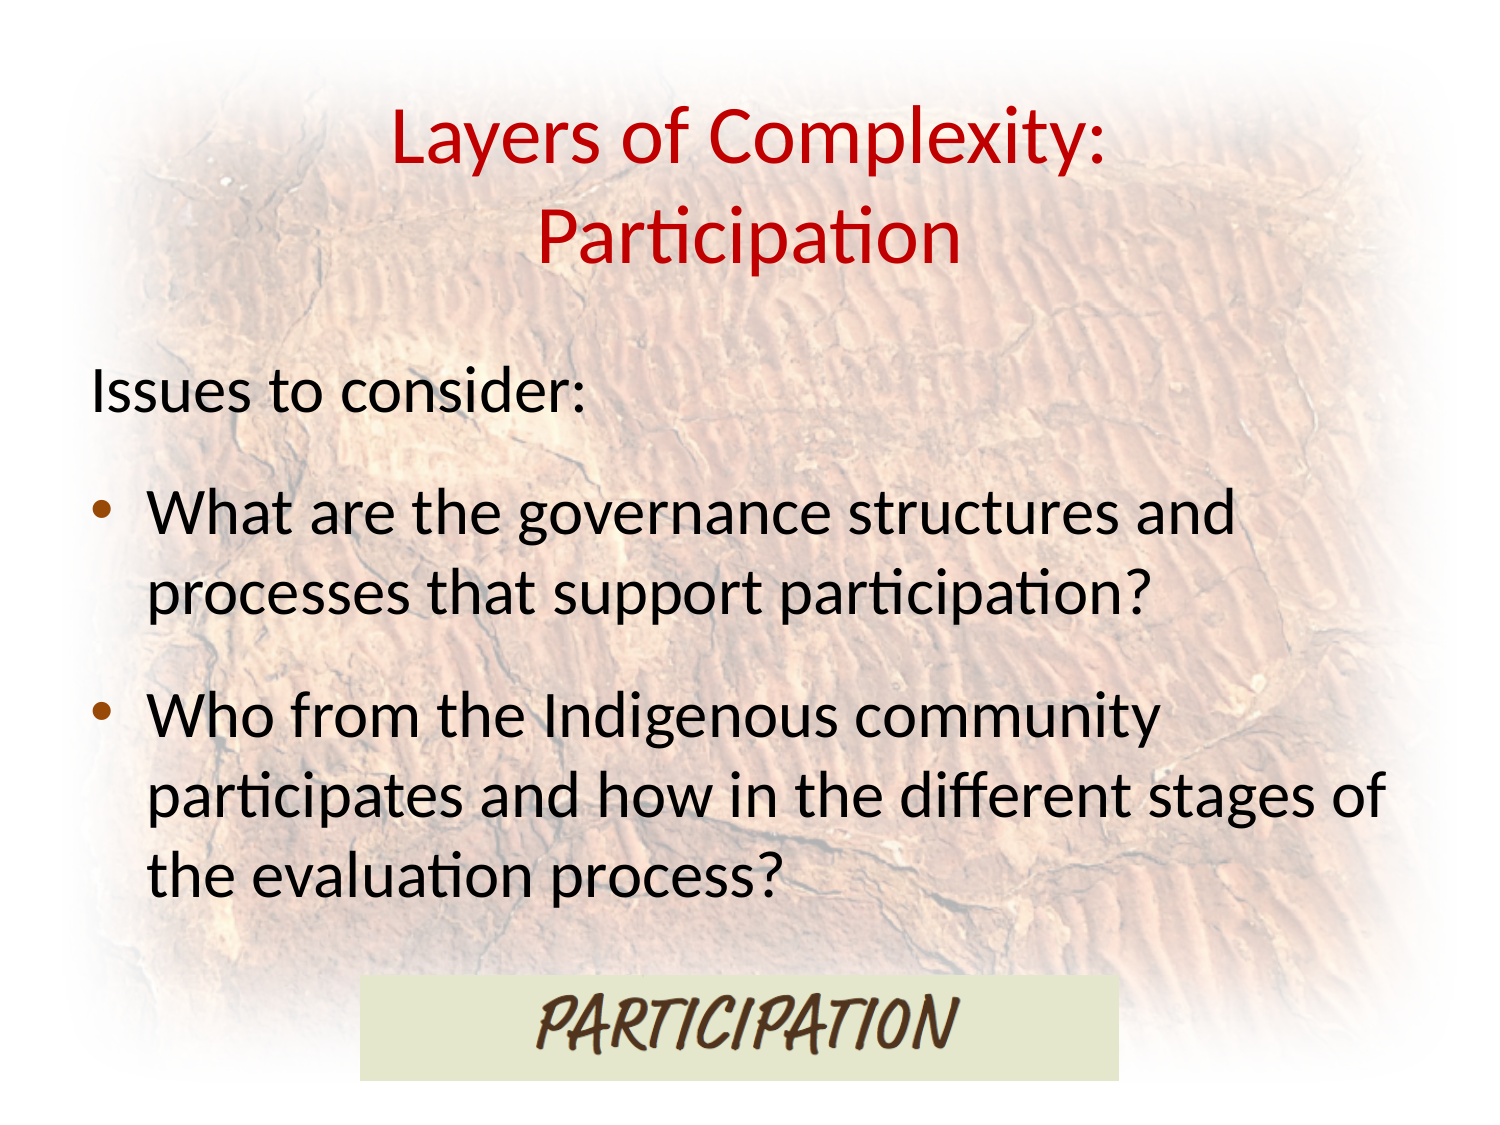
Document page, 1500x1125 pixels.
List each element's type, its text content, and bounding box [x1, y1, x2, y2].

title Layers of Complexity: Participation [75, 45, 1425, 315]
list Issues to consider: What are the governance structures and processes that support participation? Who from the Indigenous community participates and how in the different stages of the evaluation process? [75, 338, 1425, 1083]
picture [359, 975, 1119, 1081]
